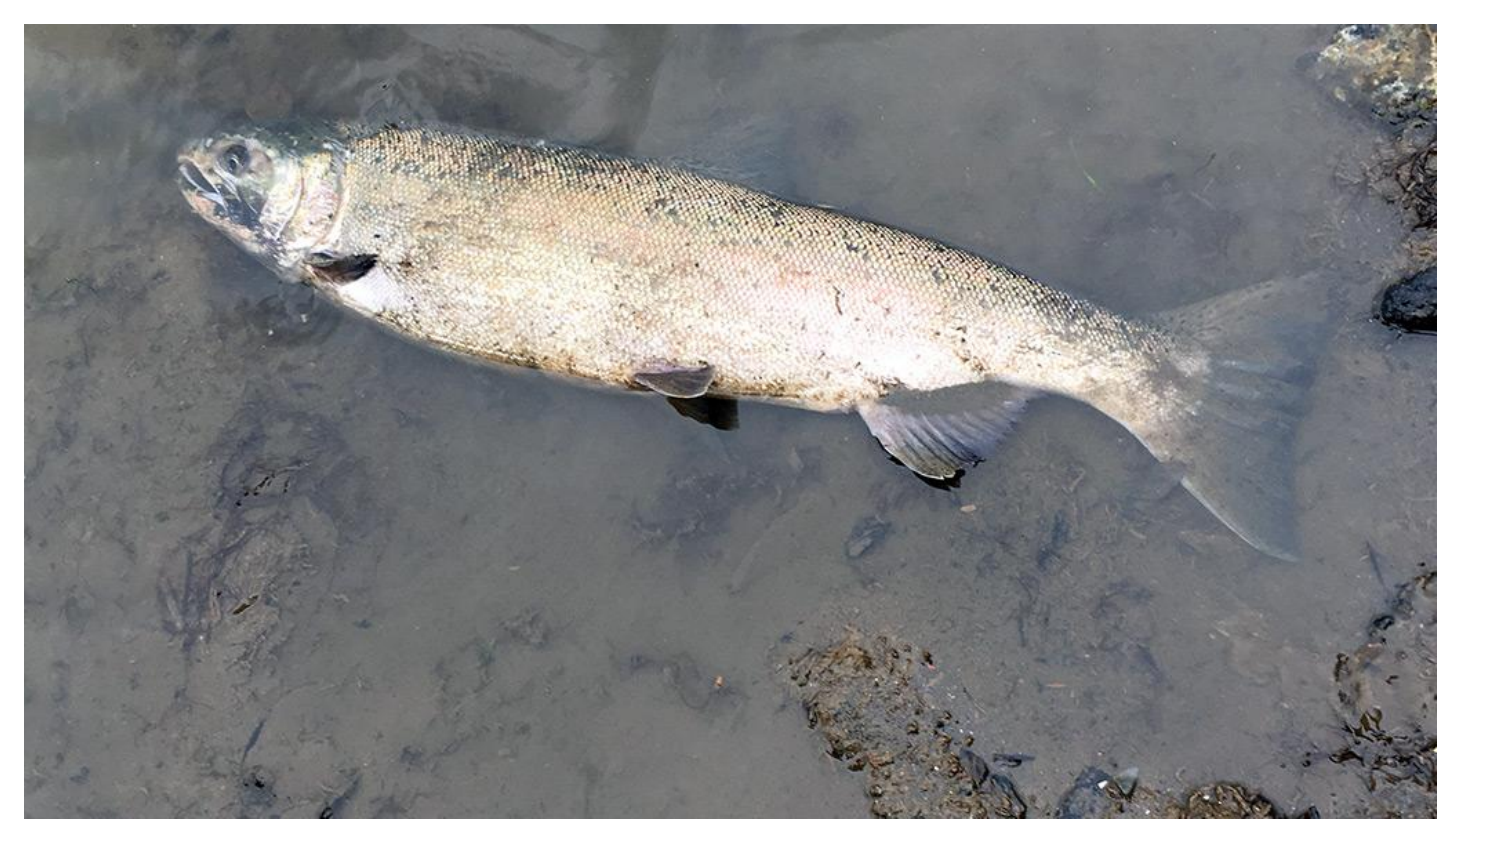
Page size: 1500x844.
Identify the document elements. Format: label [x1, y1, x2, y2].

picture [24, 24, 1437, 819]
